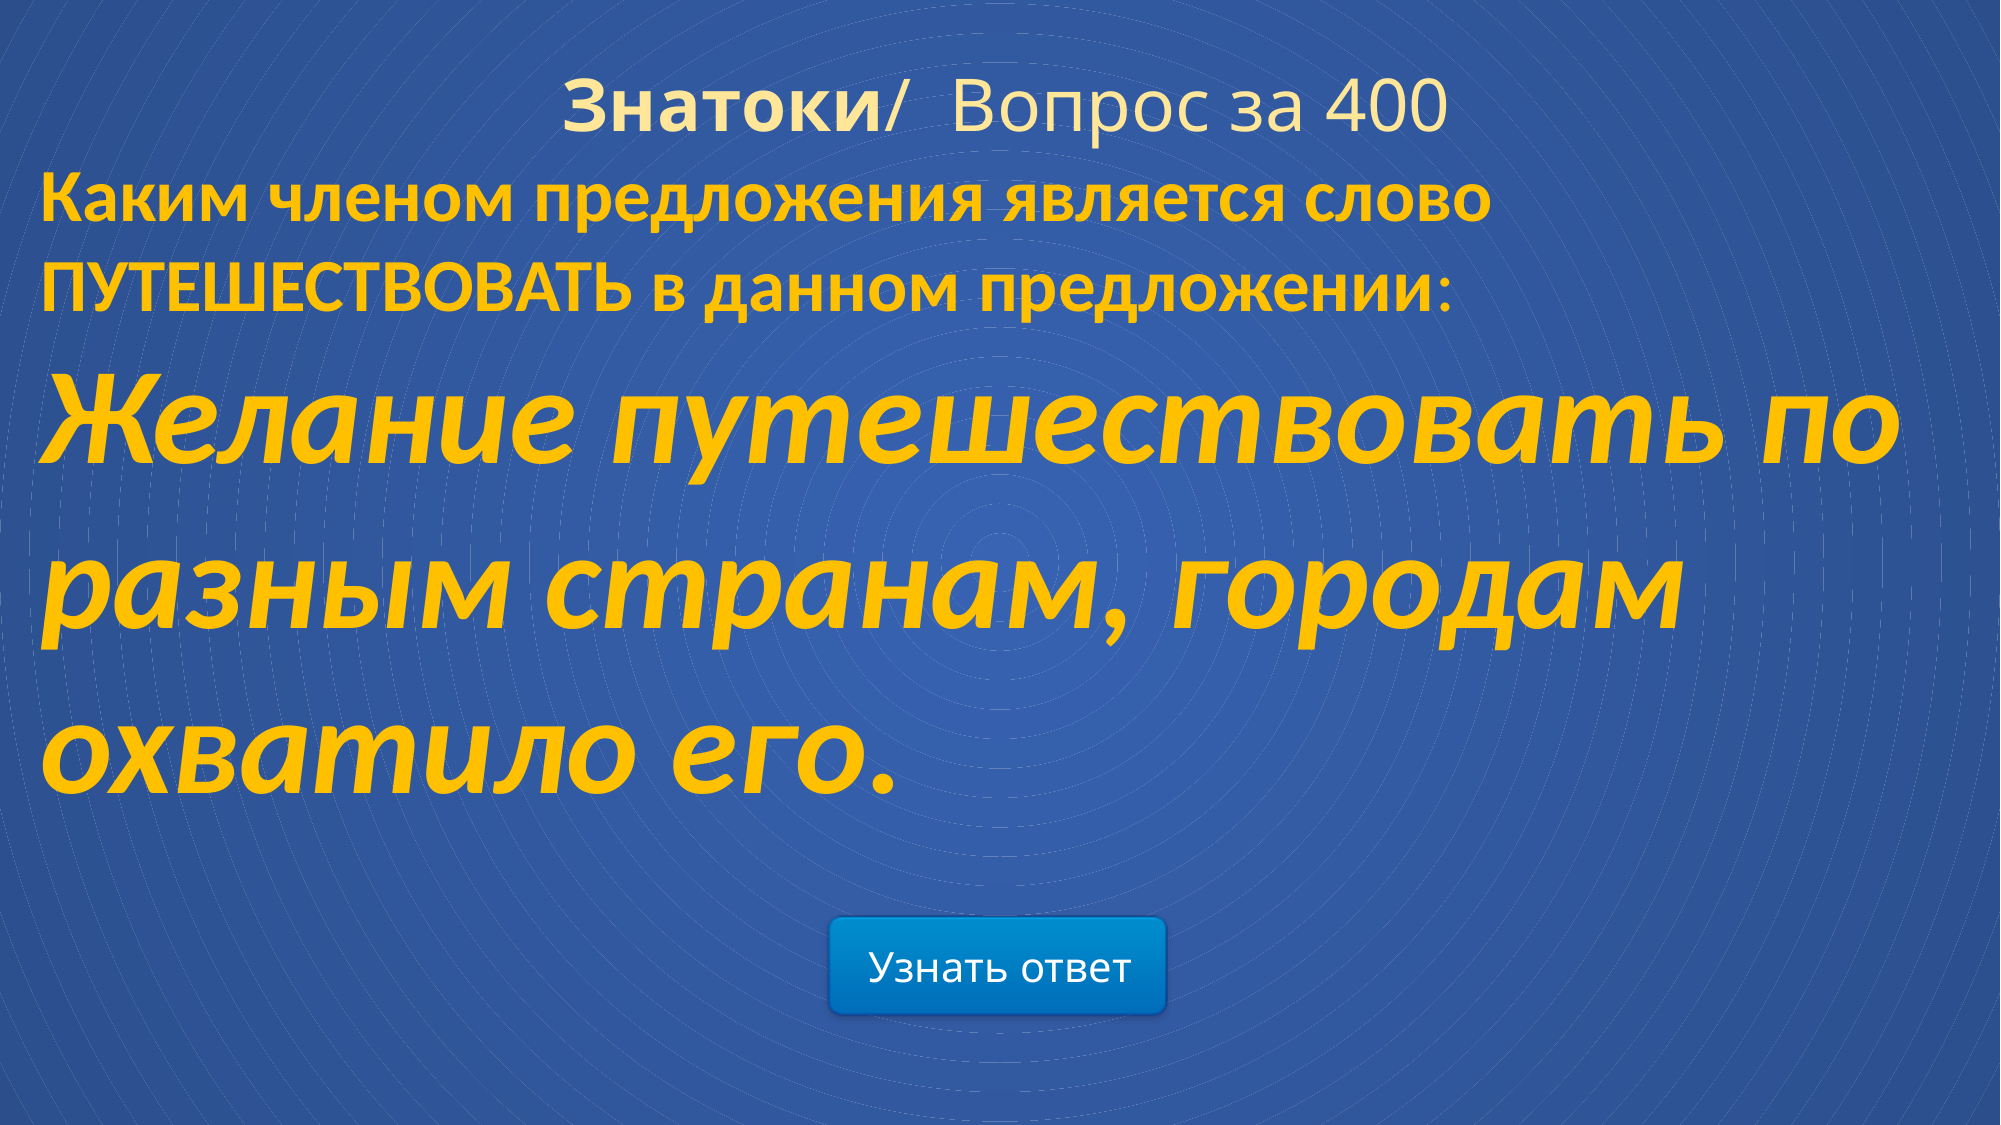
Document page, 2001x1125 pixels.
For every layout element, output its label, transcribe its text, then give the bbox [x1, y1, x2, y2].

text_box Знатоки/ Вопрос за 400 Каким членом предложения является слово ПУТЕШЕСТВОВАТЬ в данном предложении: Желание путешествовать по разным странам, городам охватило его. [25, 51, 1988, 1091]
picture [793, 902, 1180, 1035]
